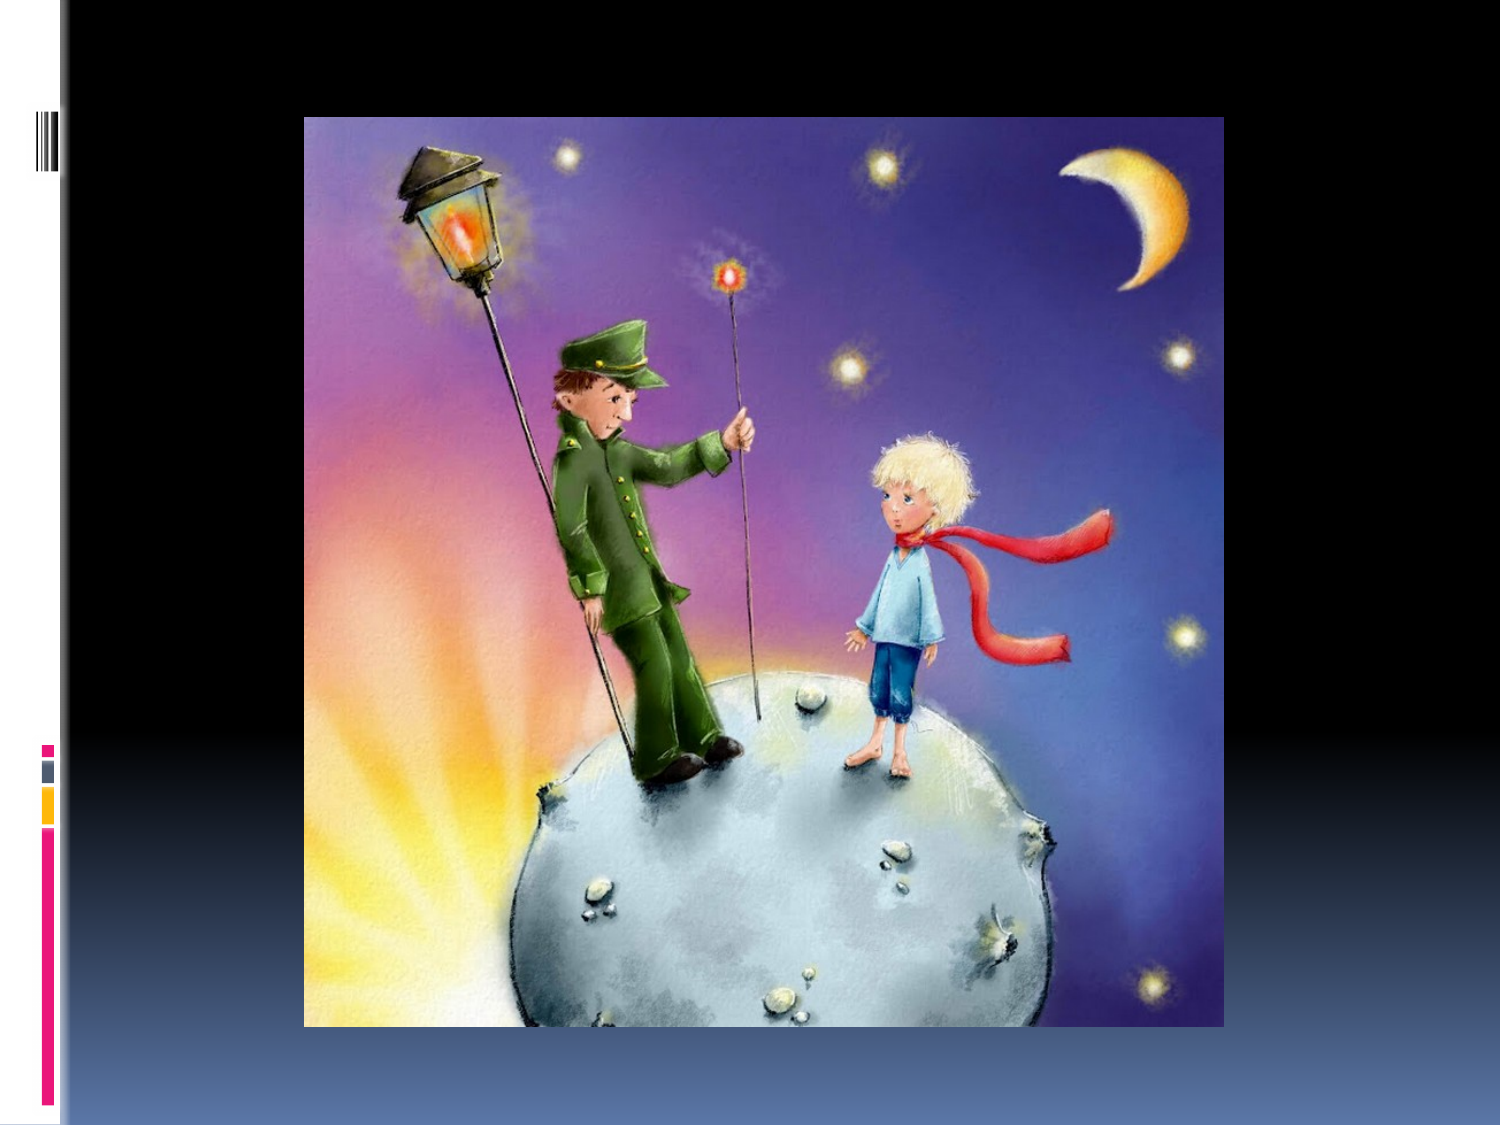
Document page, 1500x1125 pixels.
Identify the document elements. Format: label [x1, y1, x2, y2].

picture [304, 116, 1224, 1027]
